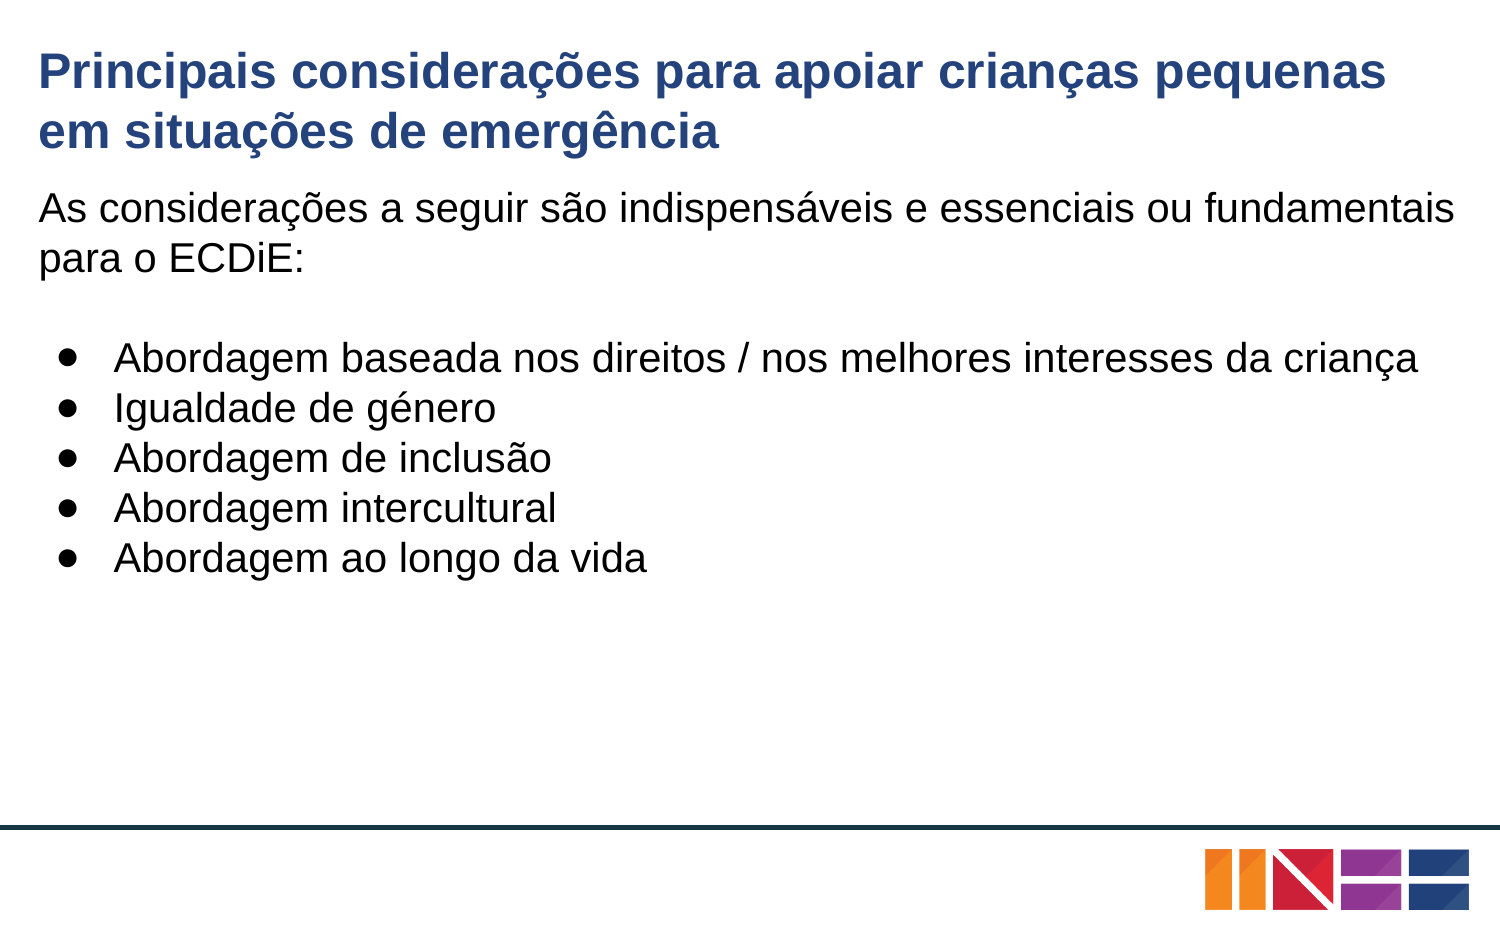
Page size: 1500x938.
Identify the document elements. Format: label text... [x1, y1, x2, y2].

picture [1205, 849, 1469, 910]
title Principais considerações para apoiar crianças pequenas em situações de emergência [23, 23, 1468, 121]
list As considerações a seguir são indispensáveis e essenciais ou fundamentais para o ECDiE: Abordagem baseada nos direitos / nos melhores interesses da criança Igualdade de género Abordagem de inclusão Abordagem intercultural Abordagem ao longo da vida [23, 165, 1479, 779]
